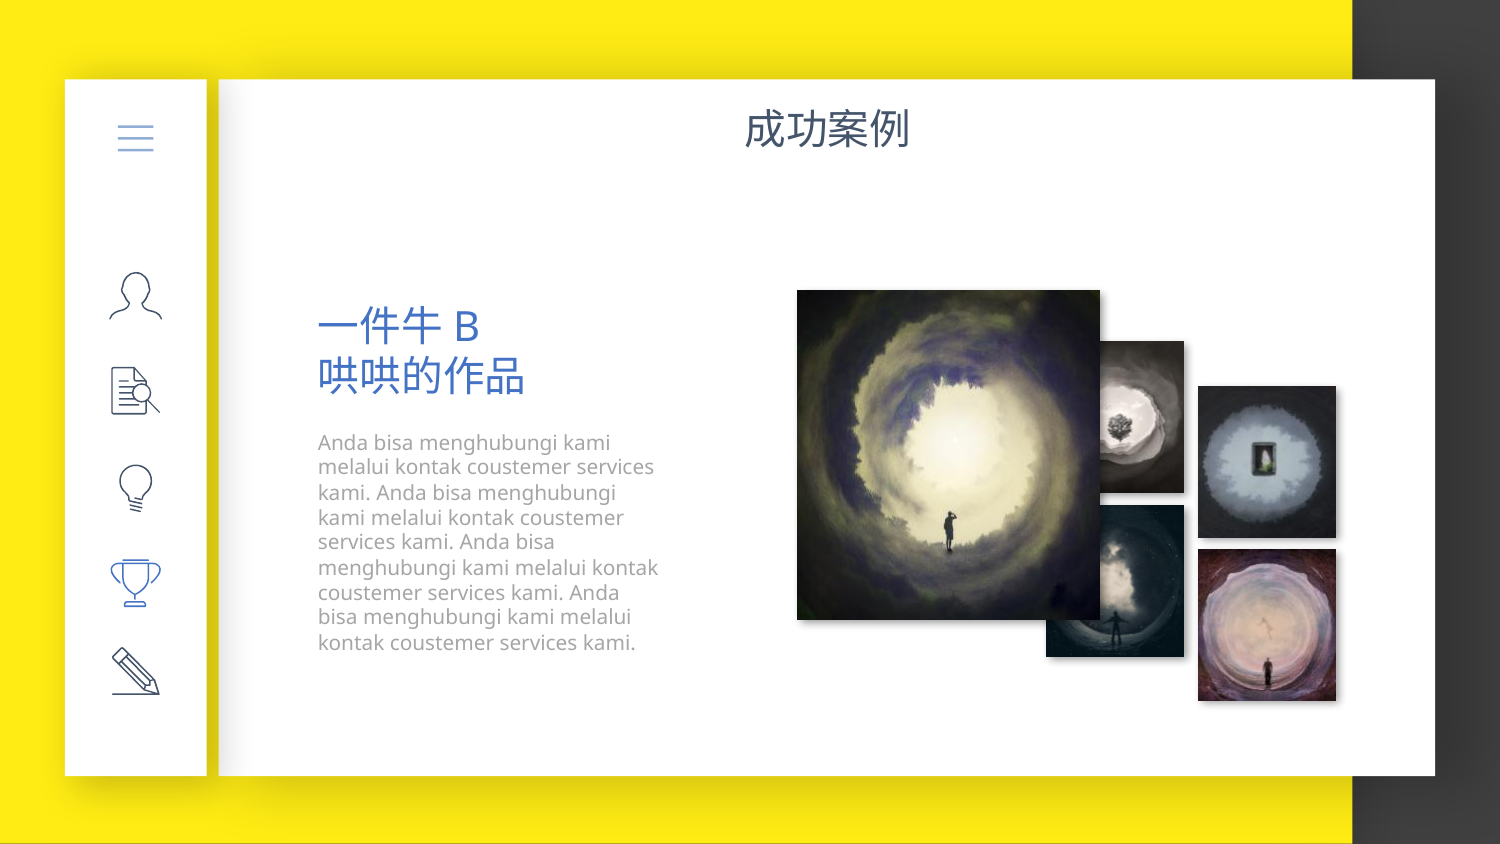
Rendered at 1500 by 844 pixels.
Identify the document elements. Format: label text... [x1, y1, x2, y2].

picture [797, 290, 1184, 657]
picture [1198, 386, 1336, 538]
text_box 一件牛B 哄哄的作品 [303, 291, 607, 340]
text_box [109, 271, 162, 320]
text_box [111, 366, 161, 415]
text_box 成功案例 [729, 95, 928, 151]
picture [1198, 549, 1336, 701]
text_box [111, 647, 160, 695]
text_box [119, 464, 153, 513]
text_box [110, 559, 162, 608]
text_box Anda bisa menghubungi kami melalui kontak coustemer services kami. Anda bisa menghubungi kami melalui kontak coustemer services kami. Anda bisa menghubungi kami melalui kontak coustemer services kami. Anda bisa menghubungi kami melalui kontak coustemer services kami. [303, 421, 674, 687]
